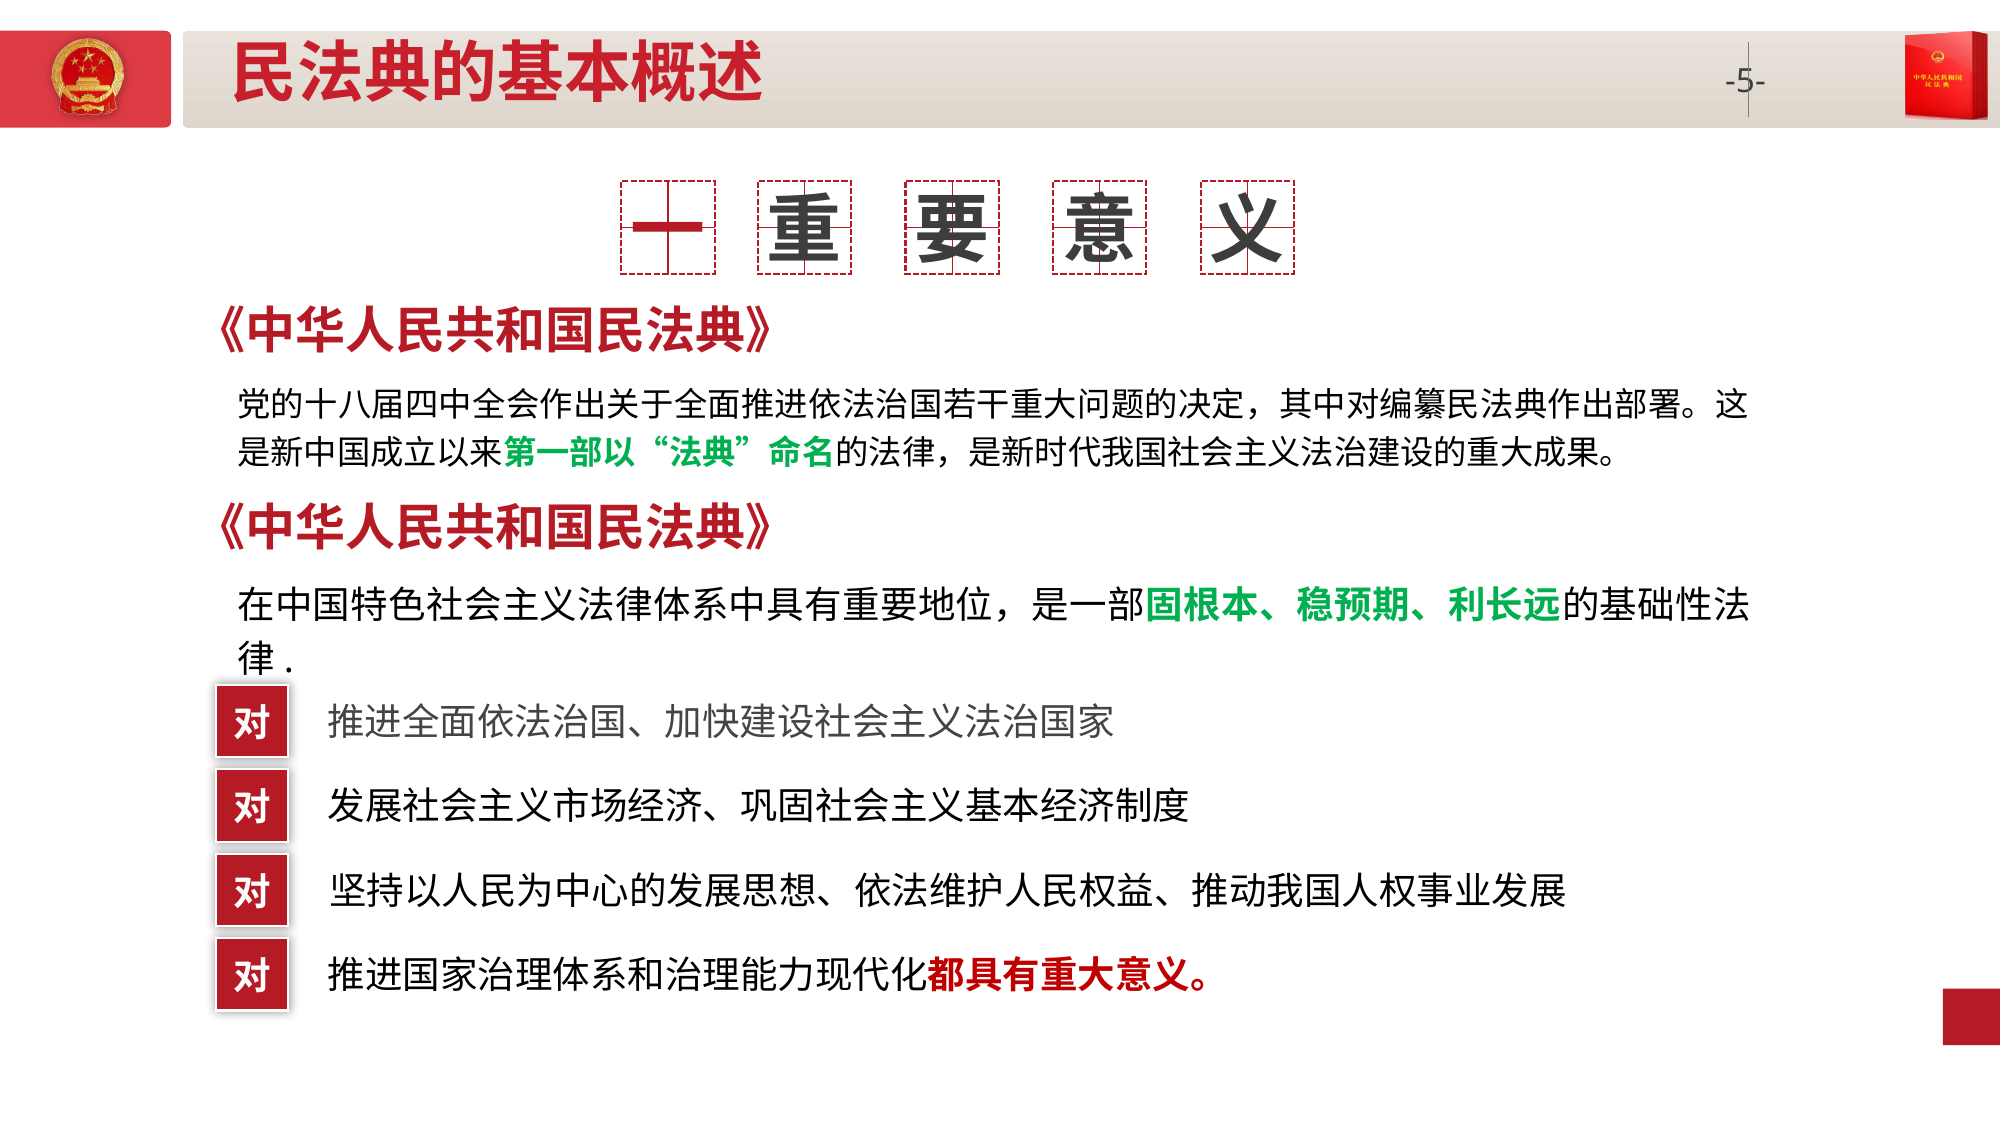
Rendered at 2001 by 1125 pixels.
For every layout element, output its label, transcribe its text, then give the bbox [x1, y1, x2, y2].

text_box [899, 174, 1006, 281]
picture [44, 38, 127, 117]
text_box 在中国特色社会主义法律体系中具有重要地位，是一部固根本、稳预期、利长远的基础性法律. [222, 564, 1766, 688]
text_box 党的十八届四中全会作出关于全面推进依法治国若干重大问题的决定，其中对编纂民法典作出部署。这是新中国成立以来第一部以“法典”命名的法律，是新时代我国社会主义法治建设的重大成果。 [222, 368, 1766, 479]
text_box 对 [215, 937, 289, 1012]
text_box 推进国家治理体系和治理能力现代化都具有重大意义。 [312, 943, 1243, 1004]
text_box 《中华人民共和国民法典》 [180, 487, 1103, 563]
text_box 对 [215, 684, 289, 758]
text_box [1194, 174, 1301, 281]
text_box [1942, 988, 2000, 1046]
text_box 坚持以人民为中心的发展思想、依法维护人民权益、推动我国人权事业发展 [314, 859, 1582, 920]
text_box 对 [215, 768, 289, 843]
picture [1865, 22, 2001, 120]
text_box 《中华人民共和国民法典》 [180, 291, 1103, 366]
text_box 发展社会主义市场经济、巩固社会主义基本经济制度 [312, 775, 1206, 835]
text_box 推进全面依法治国、加快建设社会主义法治国家 [312, 690, 1130, 751]
title 民法典的基本概述 [215, 36, 1749, 115]
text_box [1046, 174, 1153, 281]
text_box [751, 174, 858, 281]
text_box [615, 174, 722, 281]
text_box 对 [215, 853, 289, 927]
